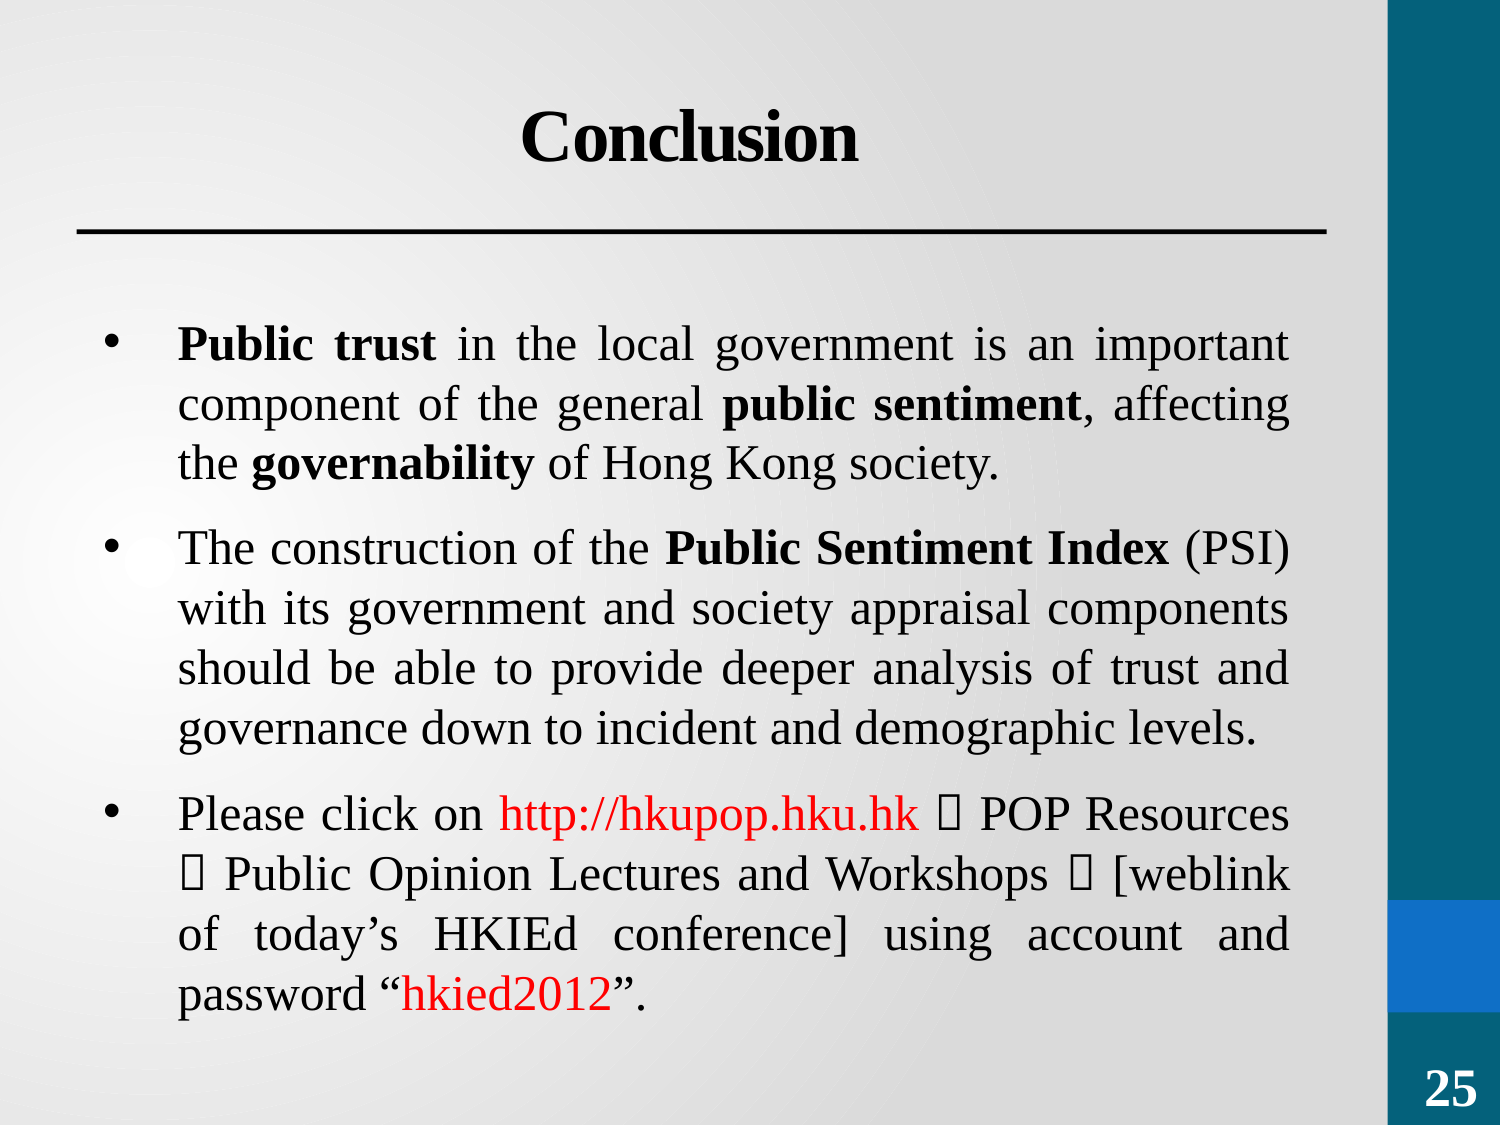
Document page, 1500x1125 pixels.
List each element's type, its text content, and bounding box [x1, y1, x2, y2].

text_box 25 [1403, 1045, 1500, 1125]
text_box Public trust in the local government is an important component of the general public sentiment, affecting the governability of Hong Kong society. The construction of the Public Sentiment Index (PSI) with its government and society appraisal components should be able to provide deeper analysis of trust and governance down to incident and demographic levels. Please click on http://hkupop.hku.hk  POP Resources  Public Opinion Lectures and Workshops  [weblink of today’s HKIEd conference] using account and password “hkied2012”. [88, 302, 1306, 1073]
title Conclusion [64, 90, 1315, 174]
